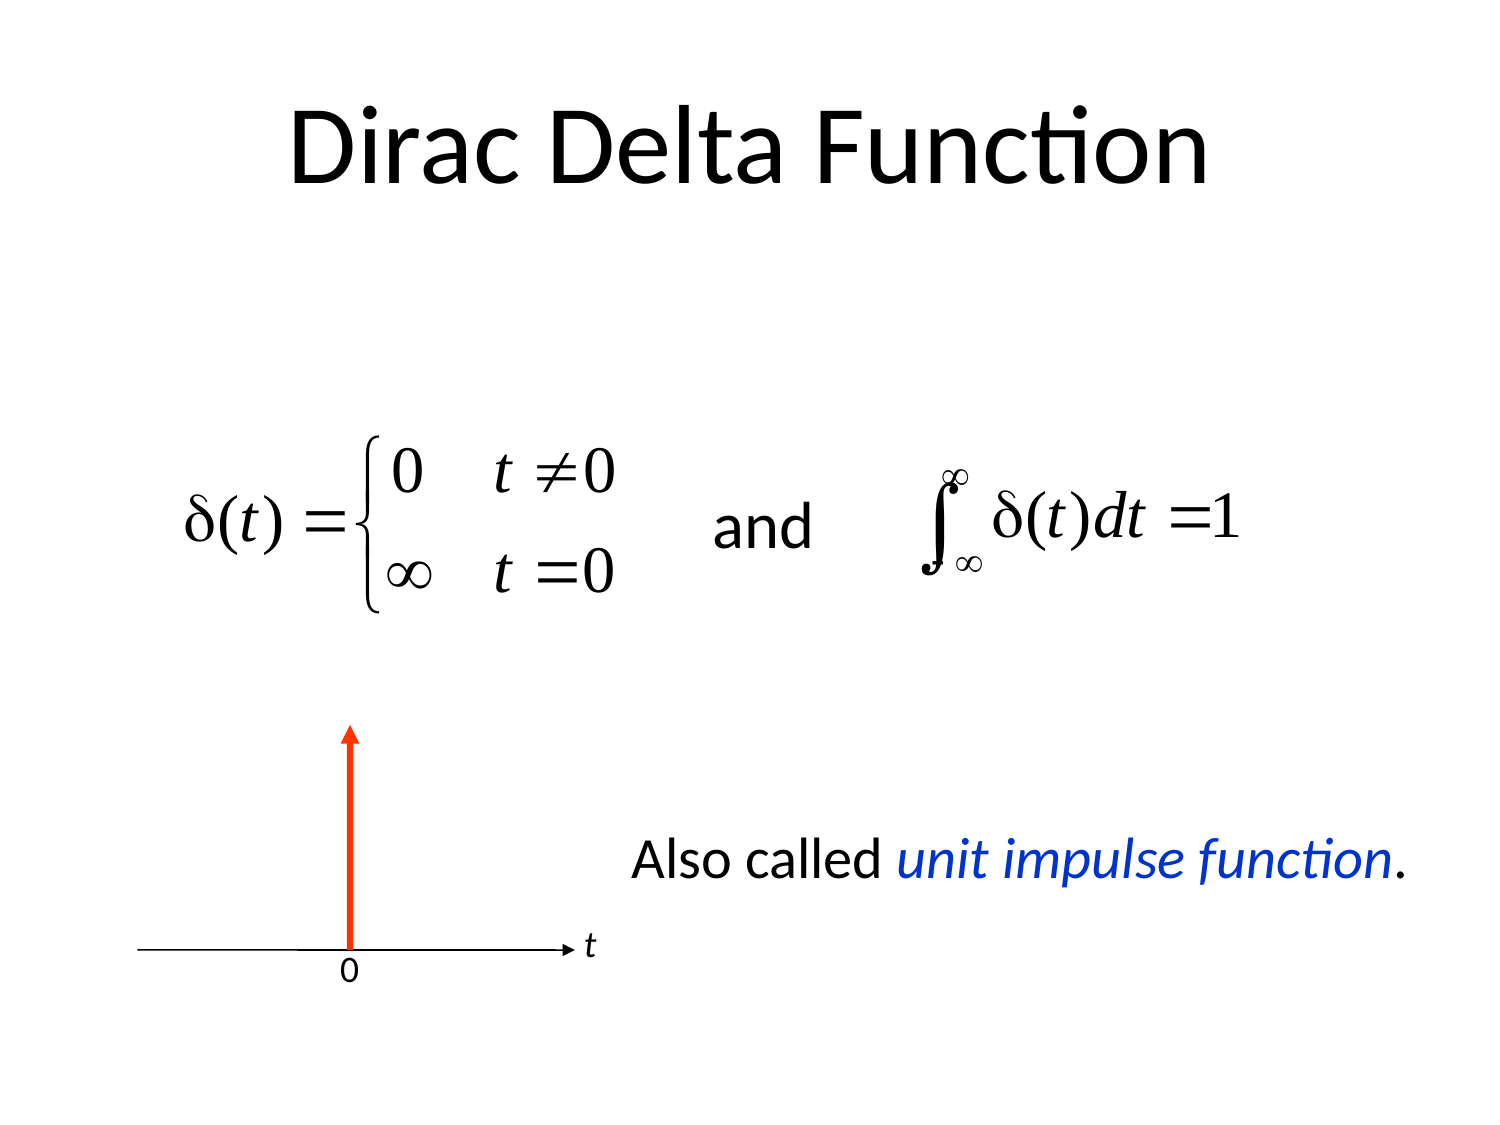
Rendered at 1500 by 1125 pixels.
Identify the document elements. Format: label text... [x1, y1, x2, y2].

title Dirac Delta Function [75, 45, 1425, 233]
text_box Also called unit impulse function. [616, 812, 1424, 898]
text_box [137, 724, 613, 1013]
text_box and [697, 474, 829, 570]
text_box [899, 443, 1251, 588]
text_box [174, 424, 626, 625]
